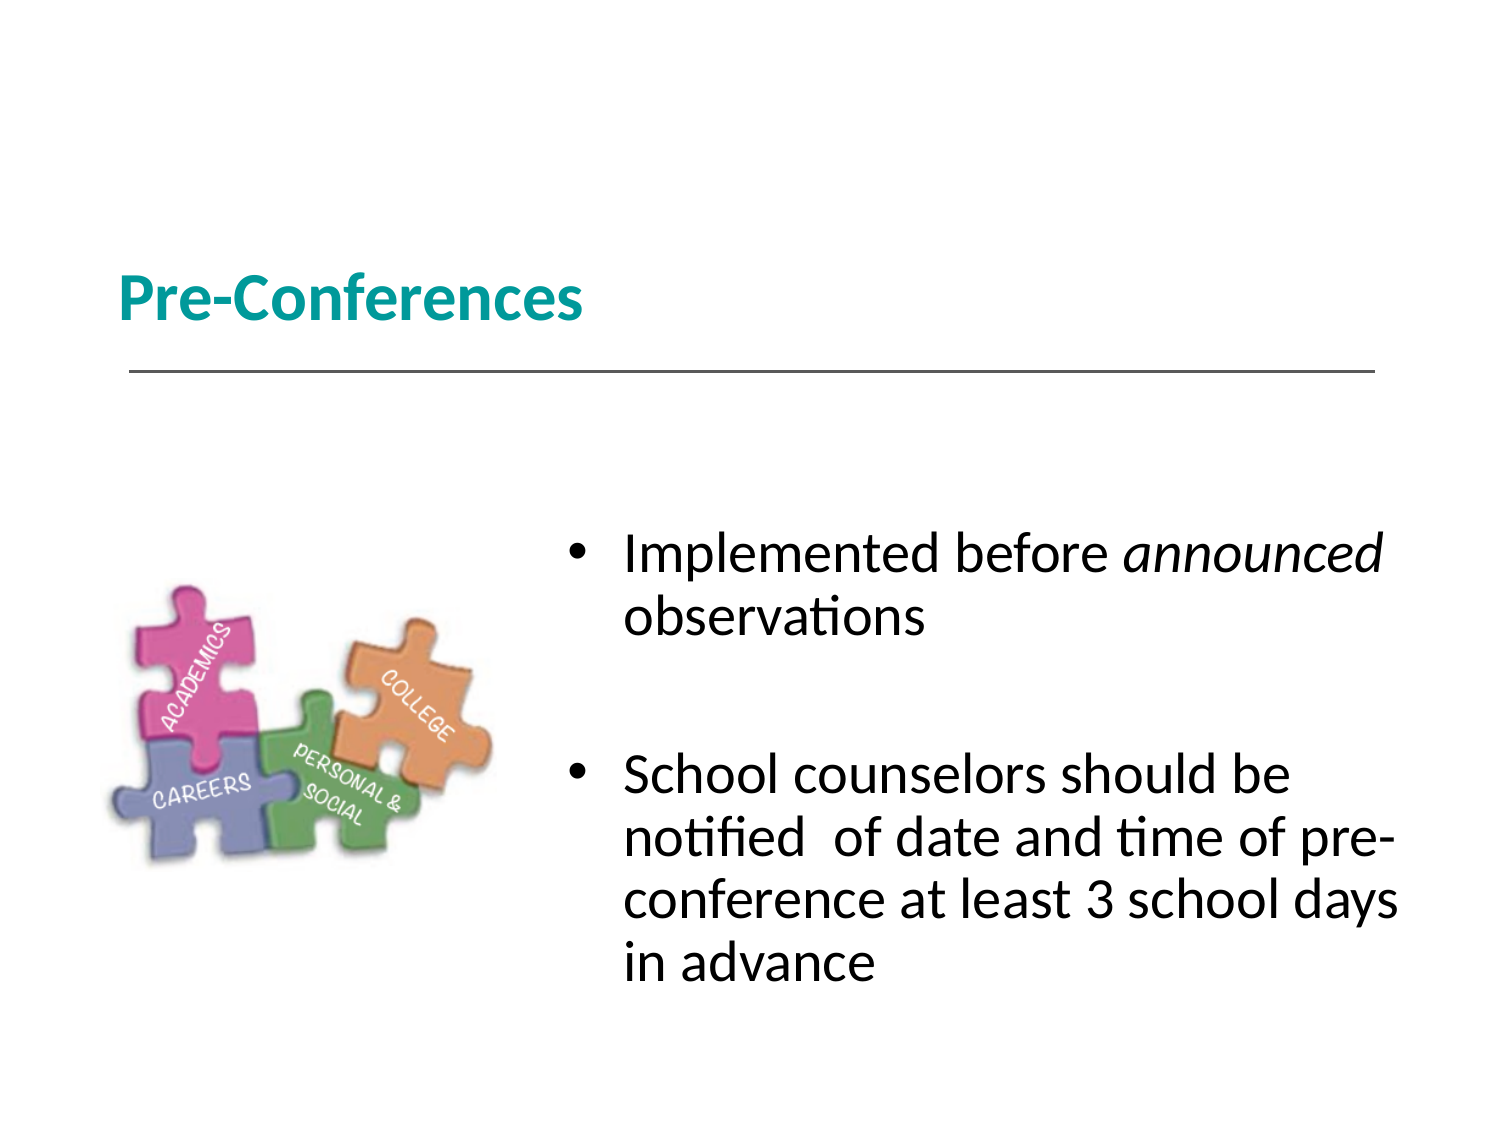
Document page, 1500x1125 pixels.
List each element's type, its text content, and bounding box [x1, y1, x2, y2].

picture [100, 578, 497, 872]
list Implemented before announced observations School counselors should be notified of date and time of pre-conference at least 3 school days in advance [567, 522, 1430, 968]
title Pre-Conferences [118, 160, 1421, 335]
